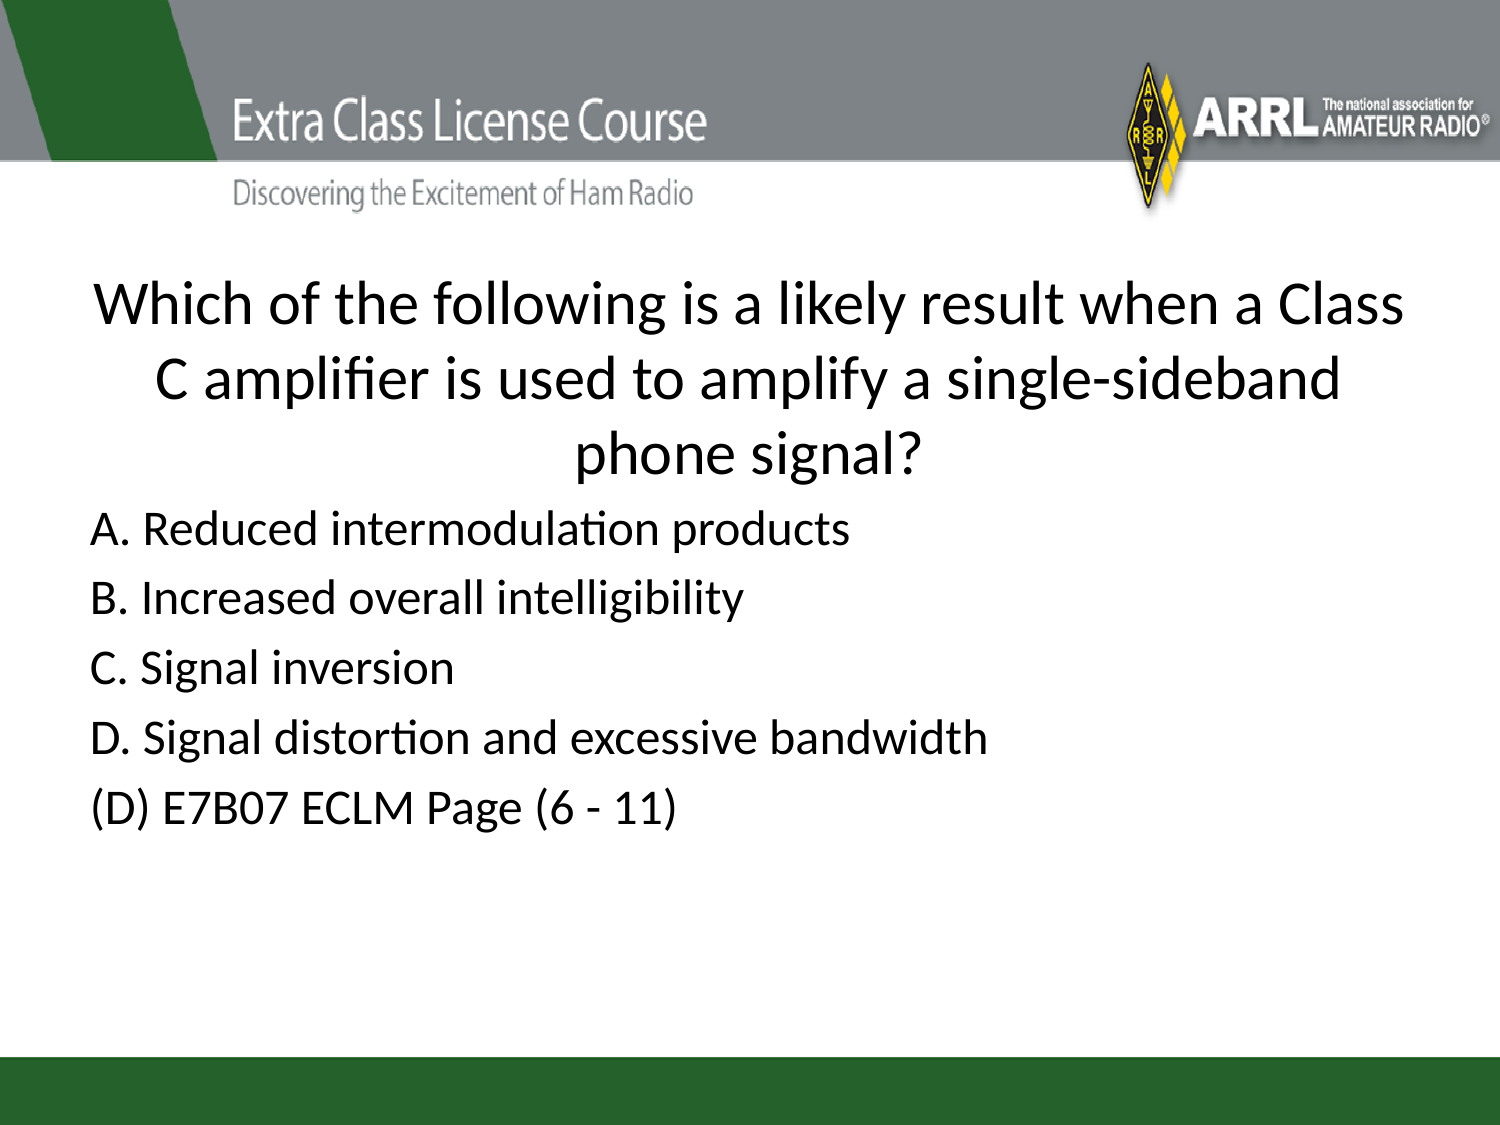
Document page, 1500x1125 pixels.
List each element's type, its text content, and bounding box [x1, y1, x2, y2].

list A. Reduced intermodulation products B. Increased overall intelligibility C. Signal inversion D. Signal distortion and excessive bandwidth (D) E7B07 ECLM Page (6 - 11) [75, 487, 1425, 1005]
title Which of the following is a likely result when a Class C amplifier is used to amplify a single-sideband phone signal? [75, 254, 1425, 435]
picture [0, 0, 1500, 1125]
